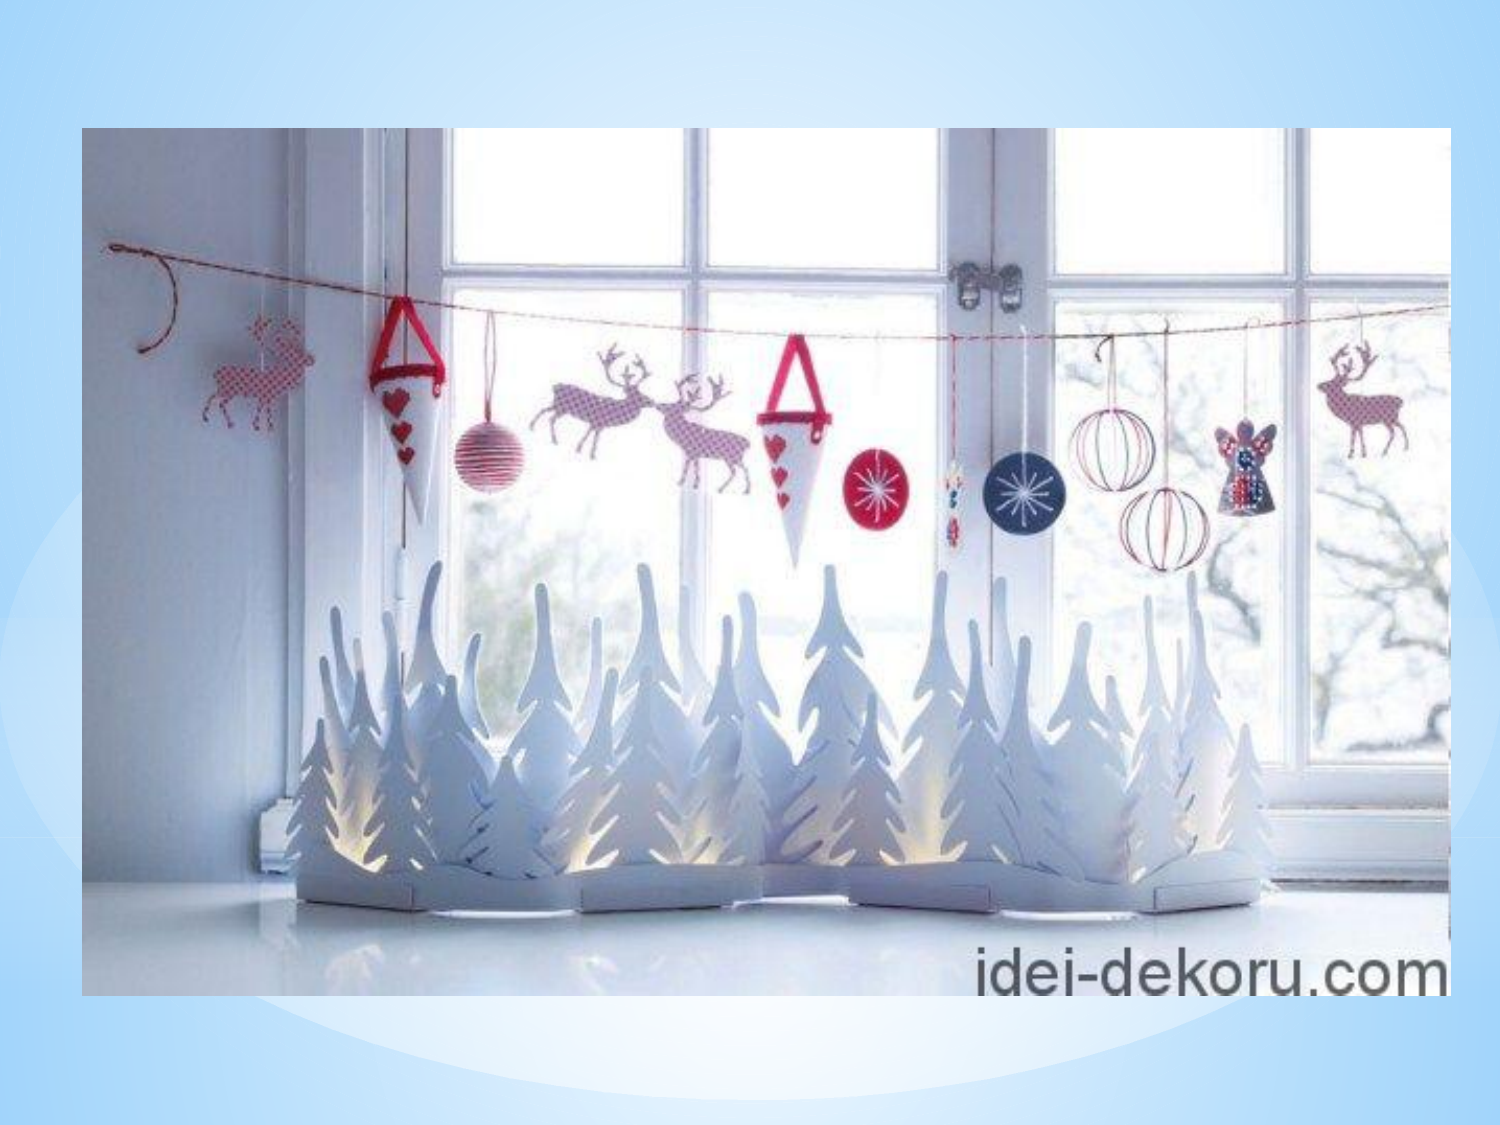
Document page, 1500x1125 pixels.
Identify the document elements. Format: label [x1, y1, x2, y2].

picture [81, 128, 1451, 997]
